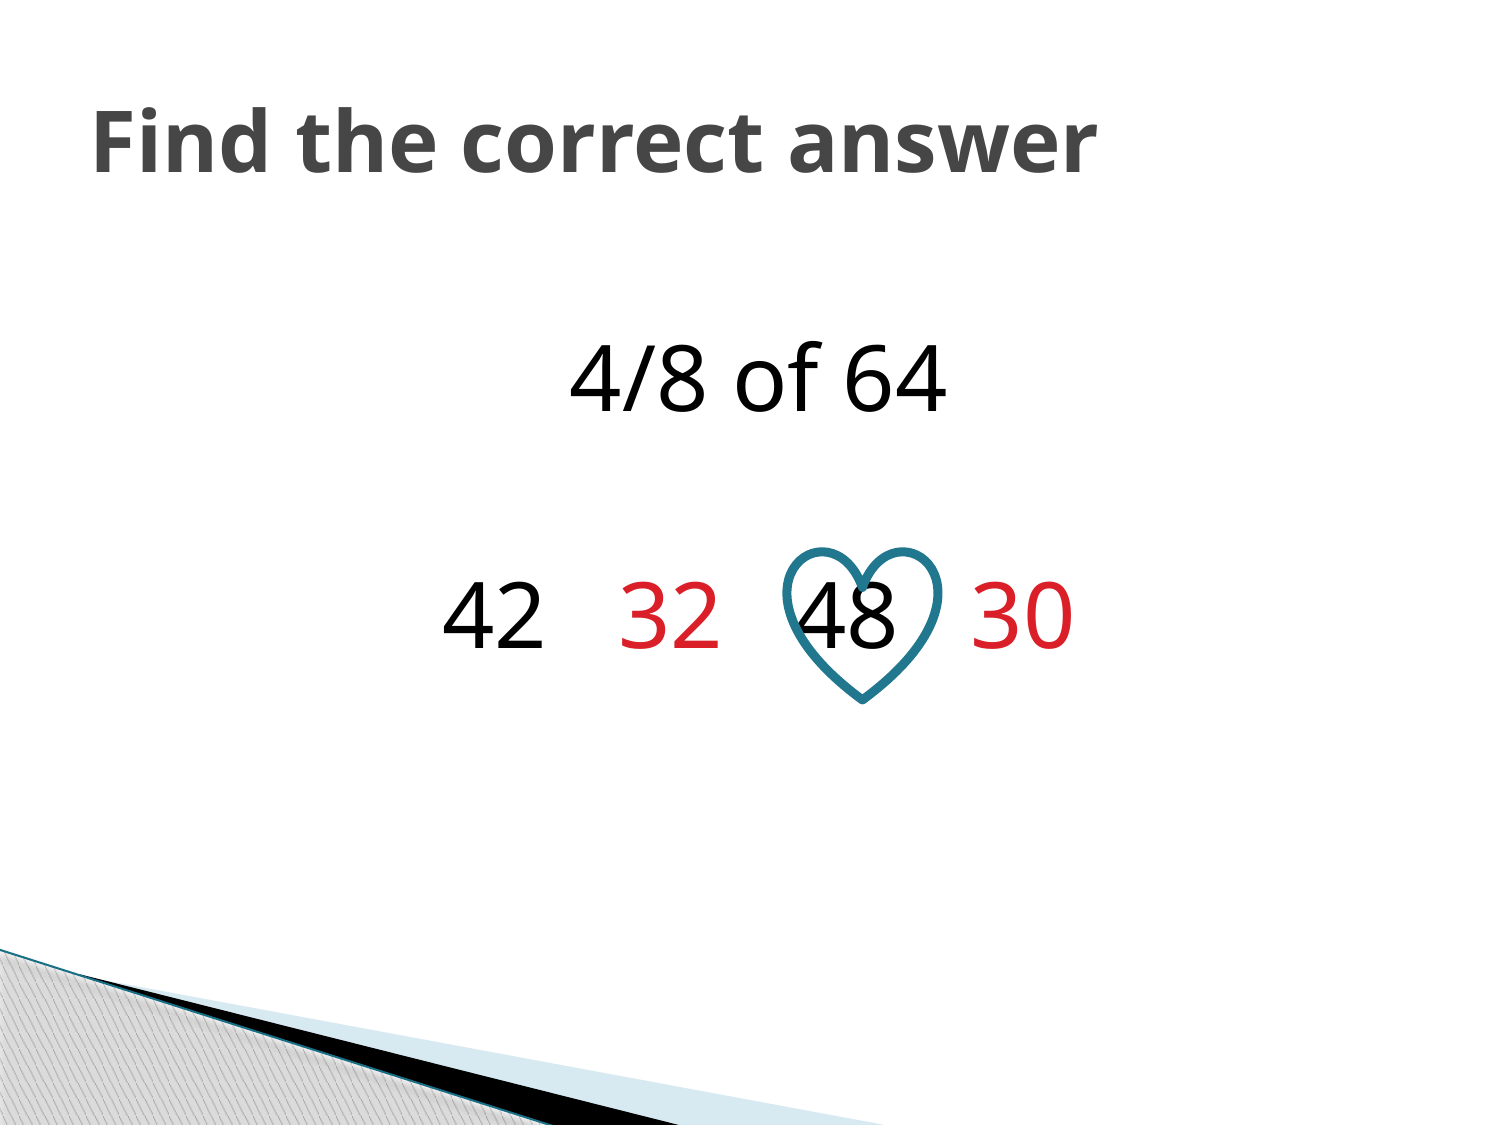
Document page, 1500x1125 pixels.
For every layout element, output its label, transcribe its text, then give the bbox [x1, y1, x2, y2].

title Find the correct answer [75, 45, 1425, 233]
text_box [782, 547, 943, 705]
list 4/8 of 64 42 32 48 30 [75, 312, 1425, 986]
